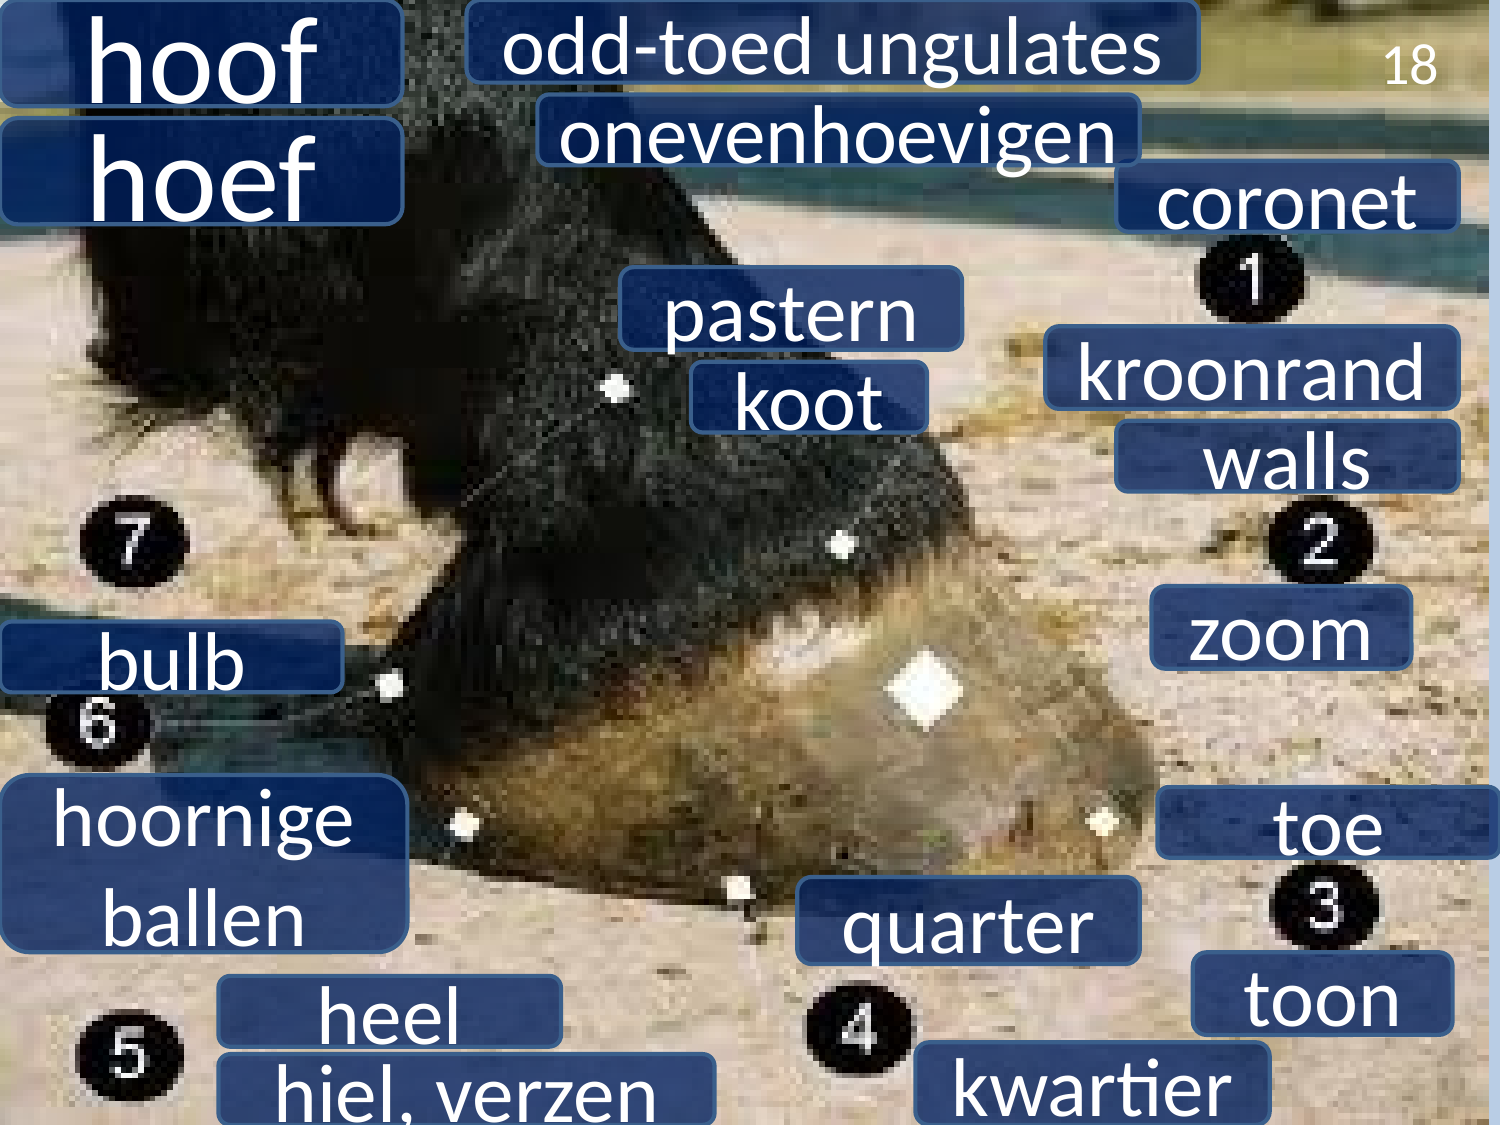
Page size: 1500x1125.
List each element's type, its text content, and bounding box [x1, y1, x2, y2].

text_box toe [1493, 785, 1500, 859]
picture [0, 0, 1489, 1125]
